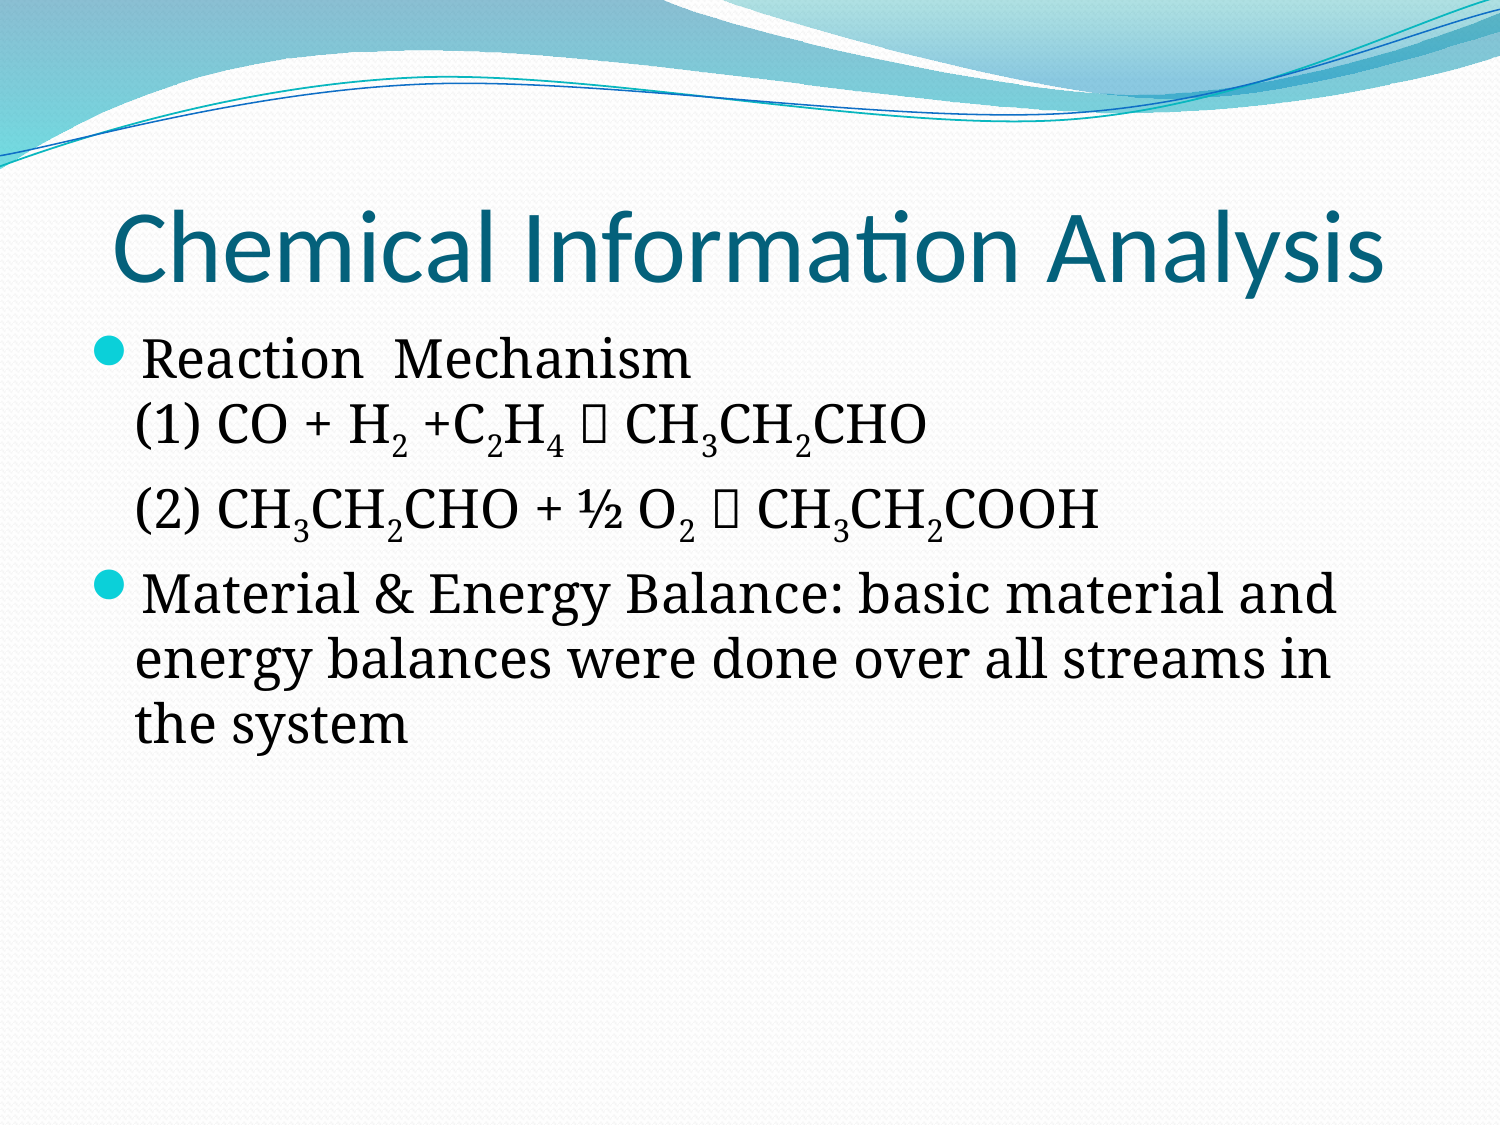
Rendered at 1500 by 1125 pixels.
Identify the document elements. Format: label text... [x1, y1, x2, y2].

list Reaction Mechanism (1) CO + H2 +C2H4  CH3CH2CHO (2) CH3CH2CHO + ½ O2  CH3CH2COOH Material & Energy Balance: basic material and energy balances were done over all streams in the system [75, 317, 1425, 1038]
title Chemical Information Analysis [75, 115, 1425, 303]
